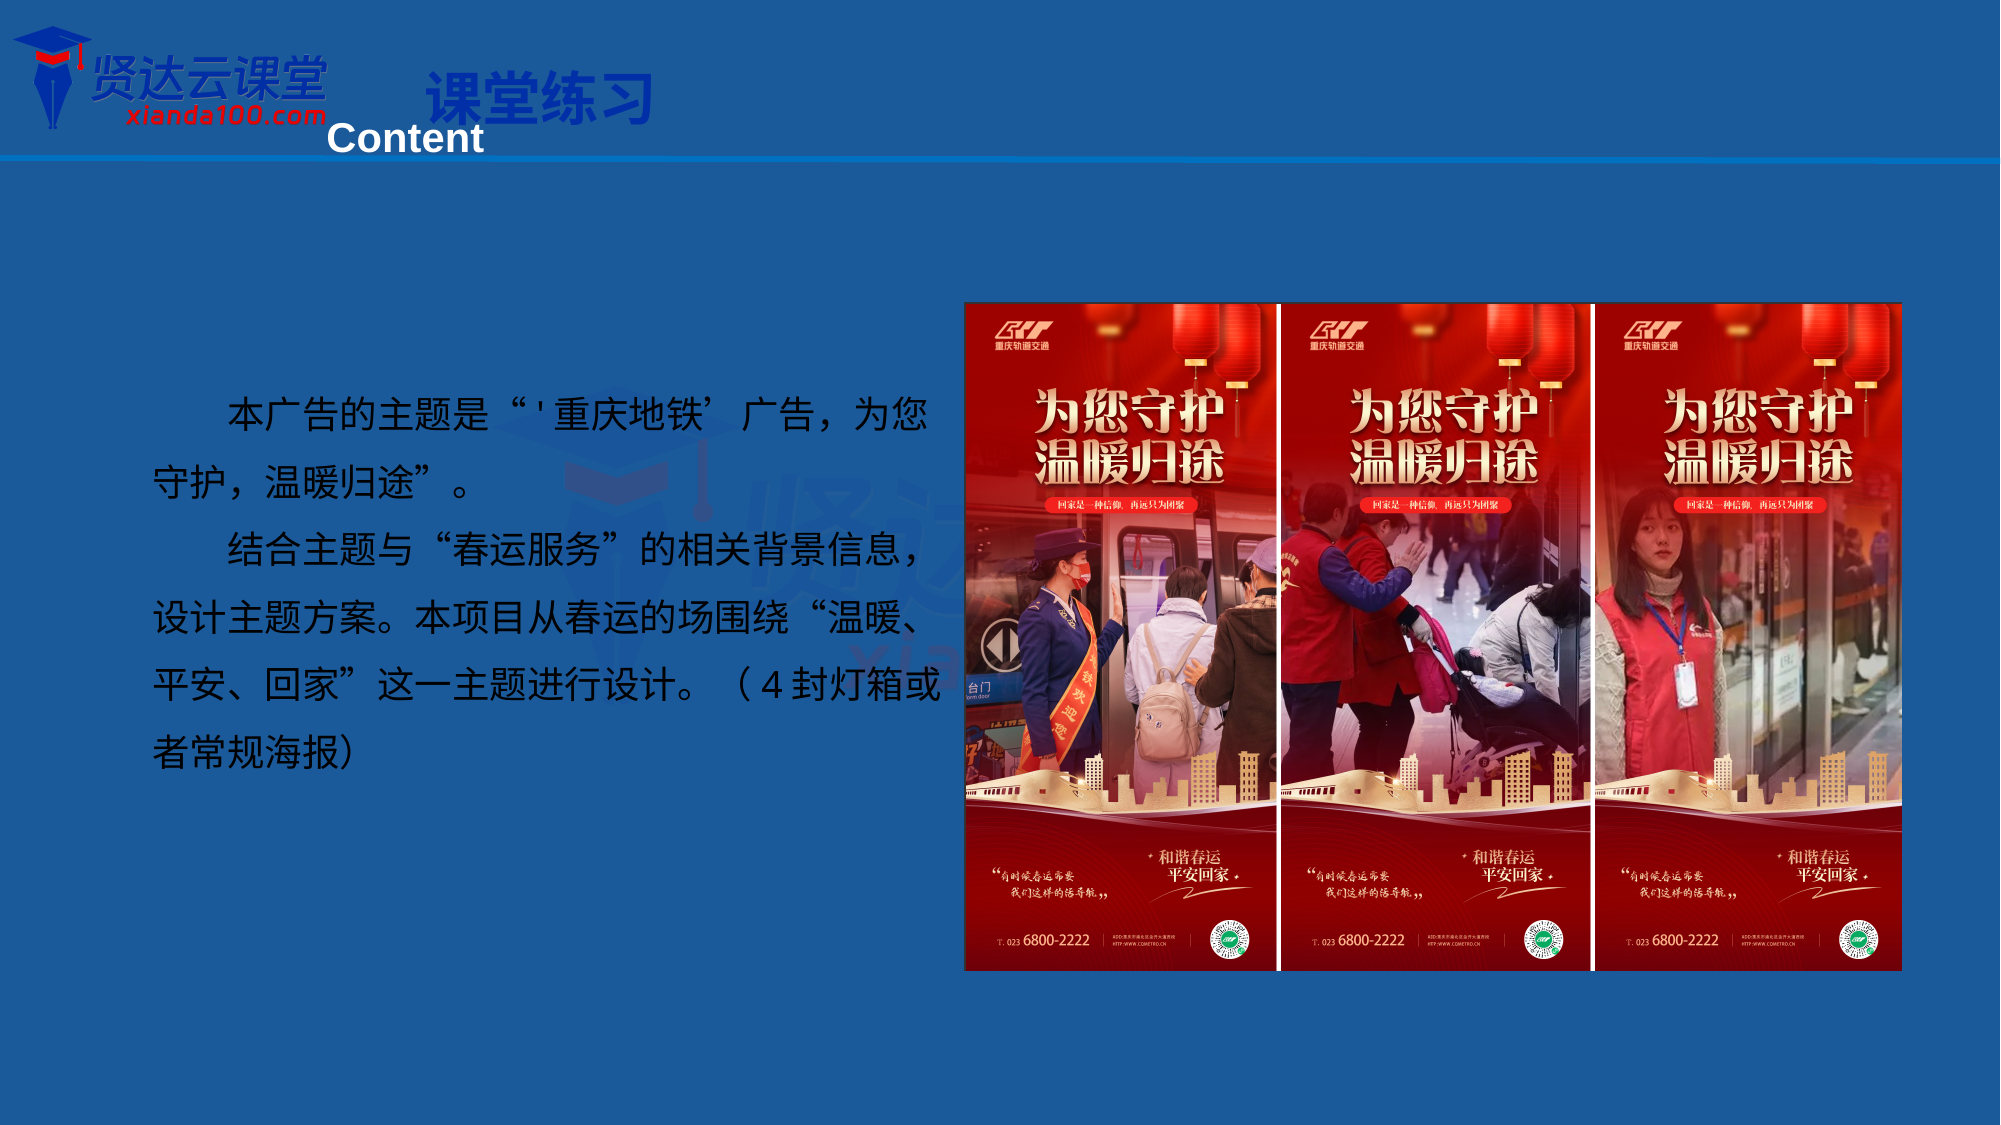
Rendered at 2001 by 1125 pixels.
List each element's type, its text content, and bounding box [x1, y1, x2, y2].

picture [0, 7, 353, 155]
text_box Content [311, 103, 767, 169]
text_box 课堂练习 [409, 54, 883, 140]
text_box 本广告的主题是“'重庆地铁’广告，为您守护，温暖归途”。 结合主题与“春运服务”的相关背景信息，设计主题方案。本项目从春运的场围绕“温暖、平安、回家”这一主题进行设计。（4封灯箱或者常规海报） [137, 361, 959, 730]
picture [964, 302, 1902, 971]
